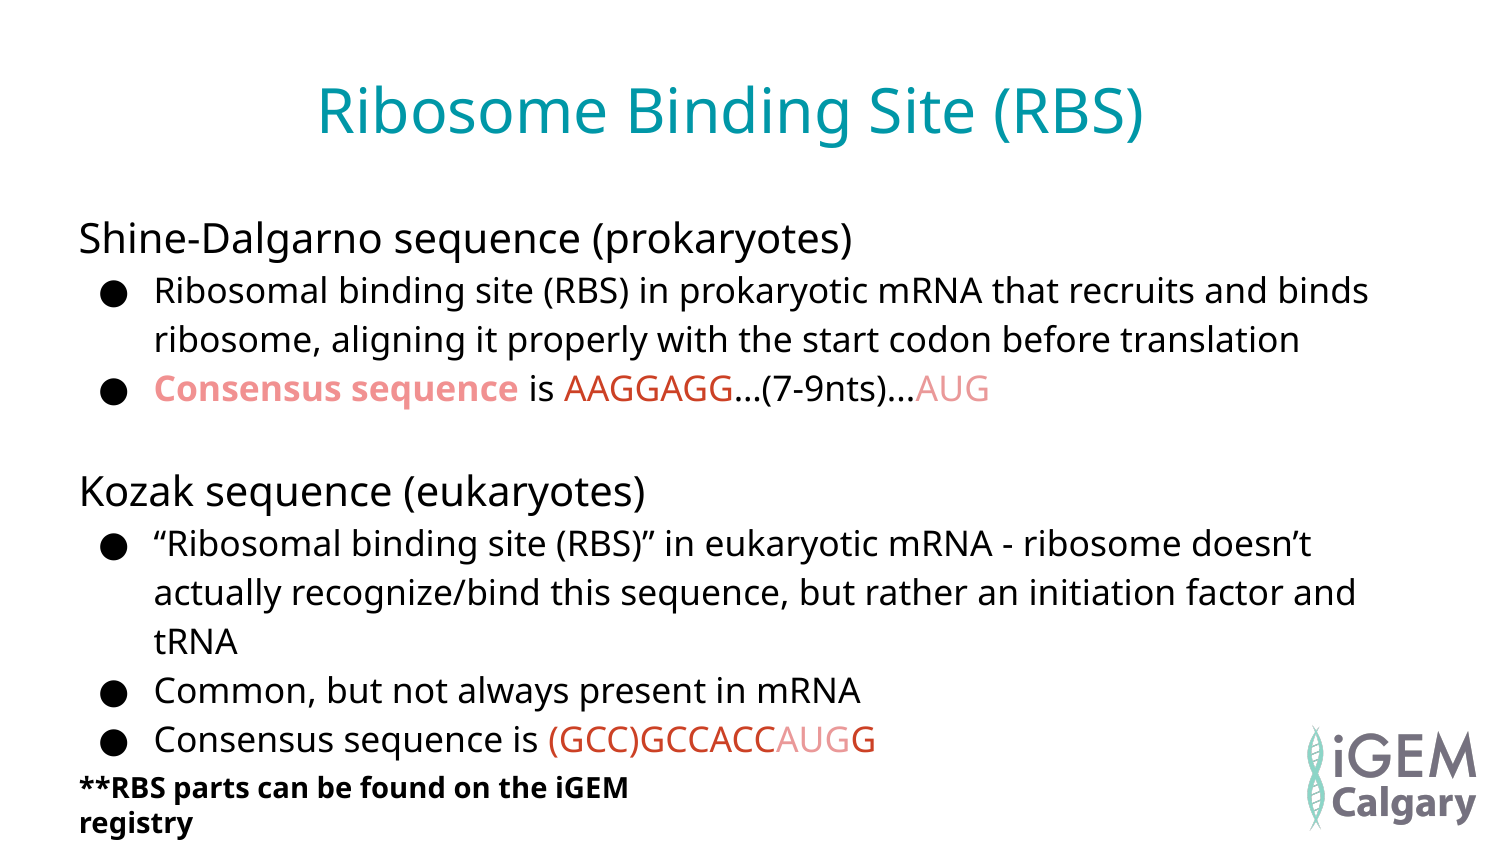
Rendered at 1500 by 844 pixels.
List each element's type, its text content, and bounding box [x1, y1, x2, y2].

text_box Shine-Dalgarno sequence (prokaryotes) Ribosomal binding site (RBS) in prokaryotic mRNA that recruits and binds ribosome, aligning it properly with the start codon before translation Consensus sequence is AAGGAGG…(7-9nts)...AUG Kozak sequence (eukaryotes) “Ribosomal binding site (RBS)” in eukaryotic mRNA - ribosome doesn’t actually recognize/bind this sequence, but rather an initiation factor and tRNA Common, but not always present in mRNA Consensus sequence is (GCC)GCCACCAUGG [63, 189, 1462, 810]
text_box Ribosome Binding Site (RBS) [40, 56, 1438, 151]
text_box **RBS parts can be found on the iGEM registry [63, 753, 751, 826]
